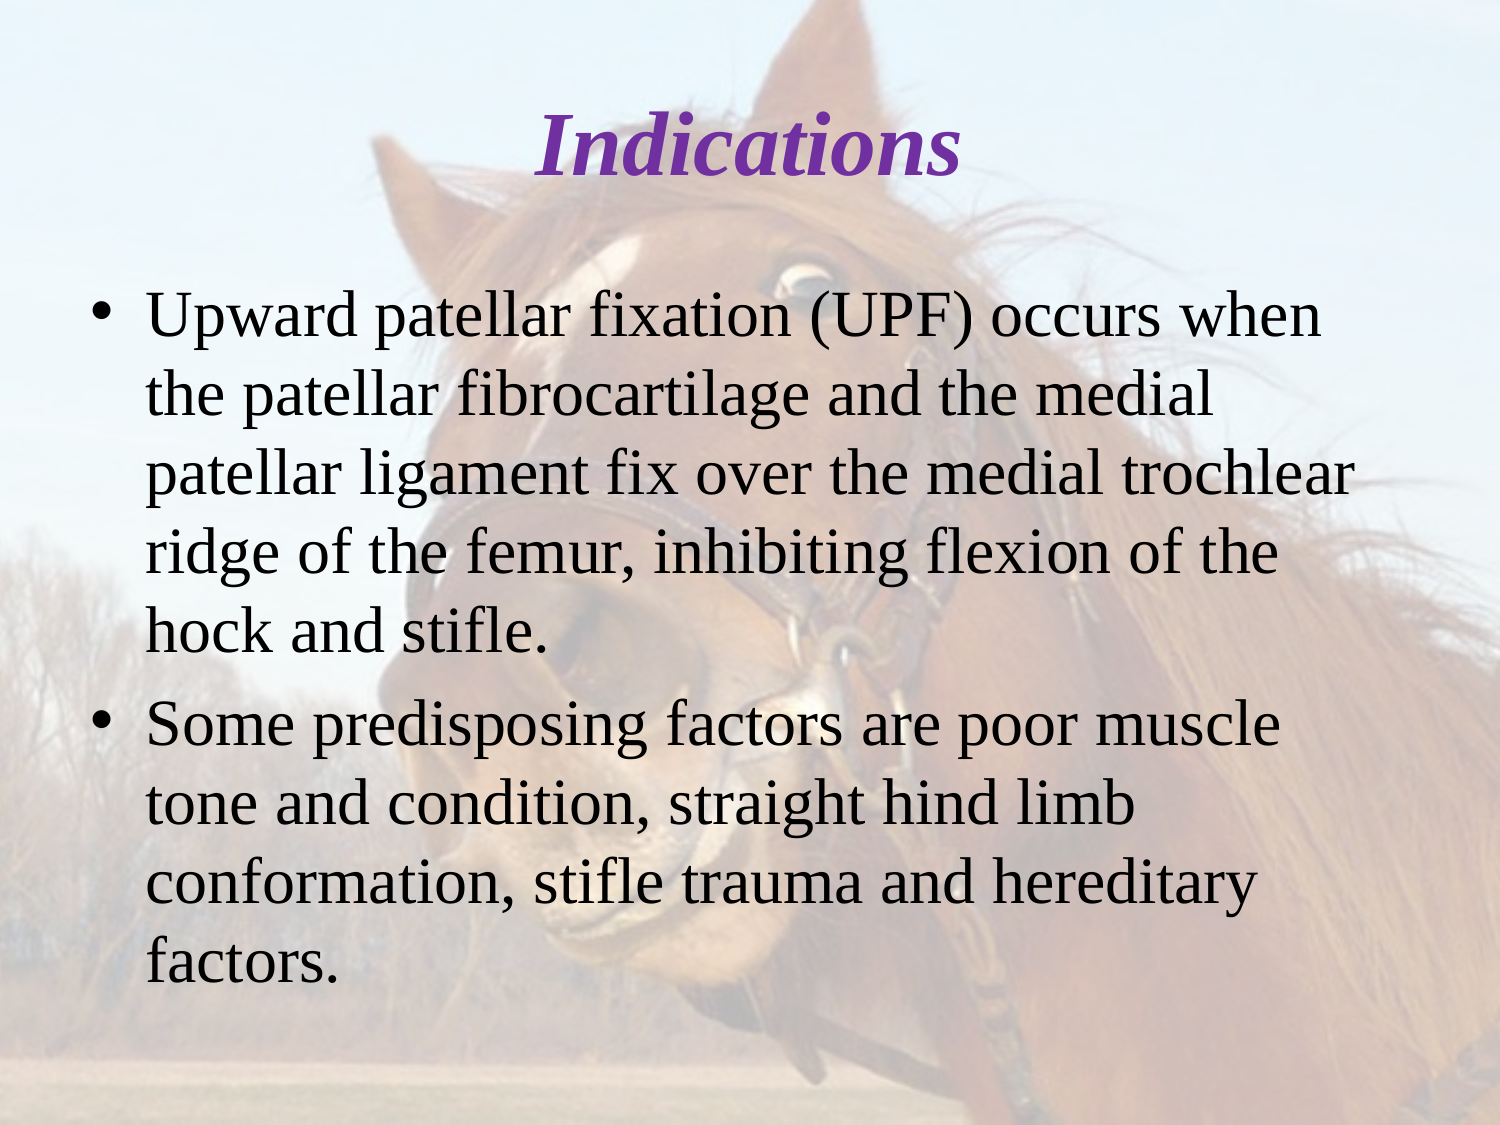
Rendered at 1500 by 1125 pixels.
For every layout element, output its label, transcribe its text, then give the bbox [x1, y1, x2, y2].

title Indications [75, 45, 1425, 233]
list Upward patellar fixation (UPF) occurs when the patellar fibrocartilage and the medial patellar ligament fix over the medial trochlear ridge of the femur, inhibiting flexion of the hock and stifle. Some predisposing factors are poor muscle tone and condition, straight hind limb conformation, stifle trauma and hereditary factors. [75, 262, 1425, 1005]
